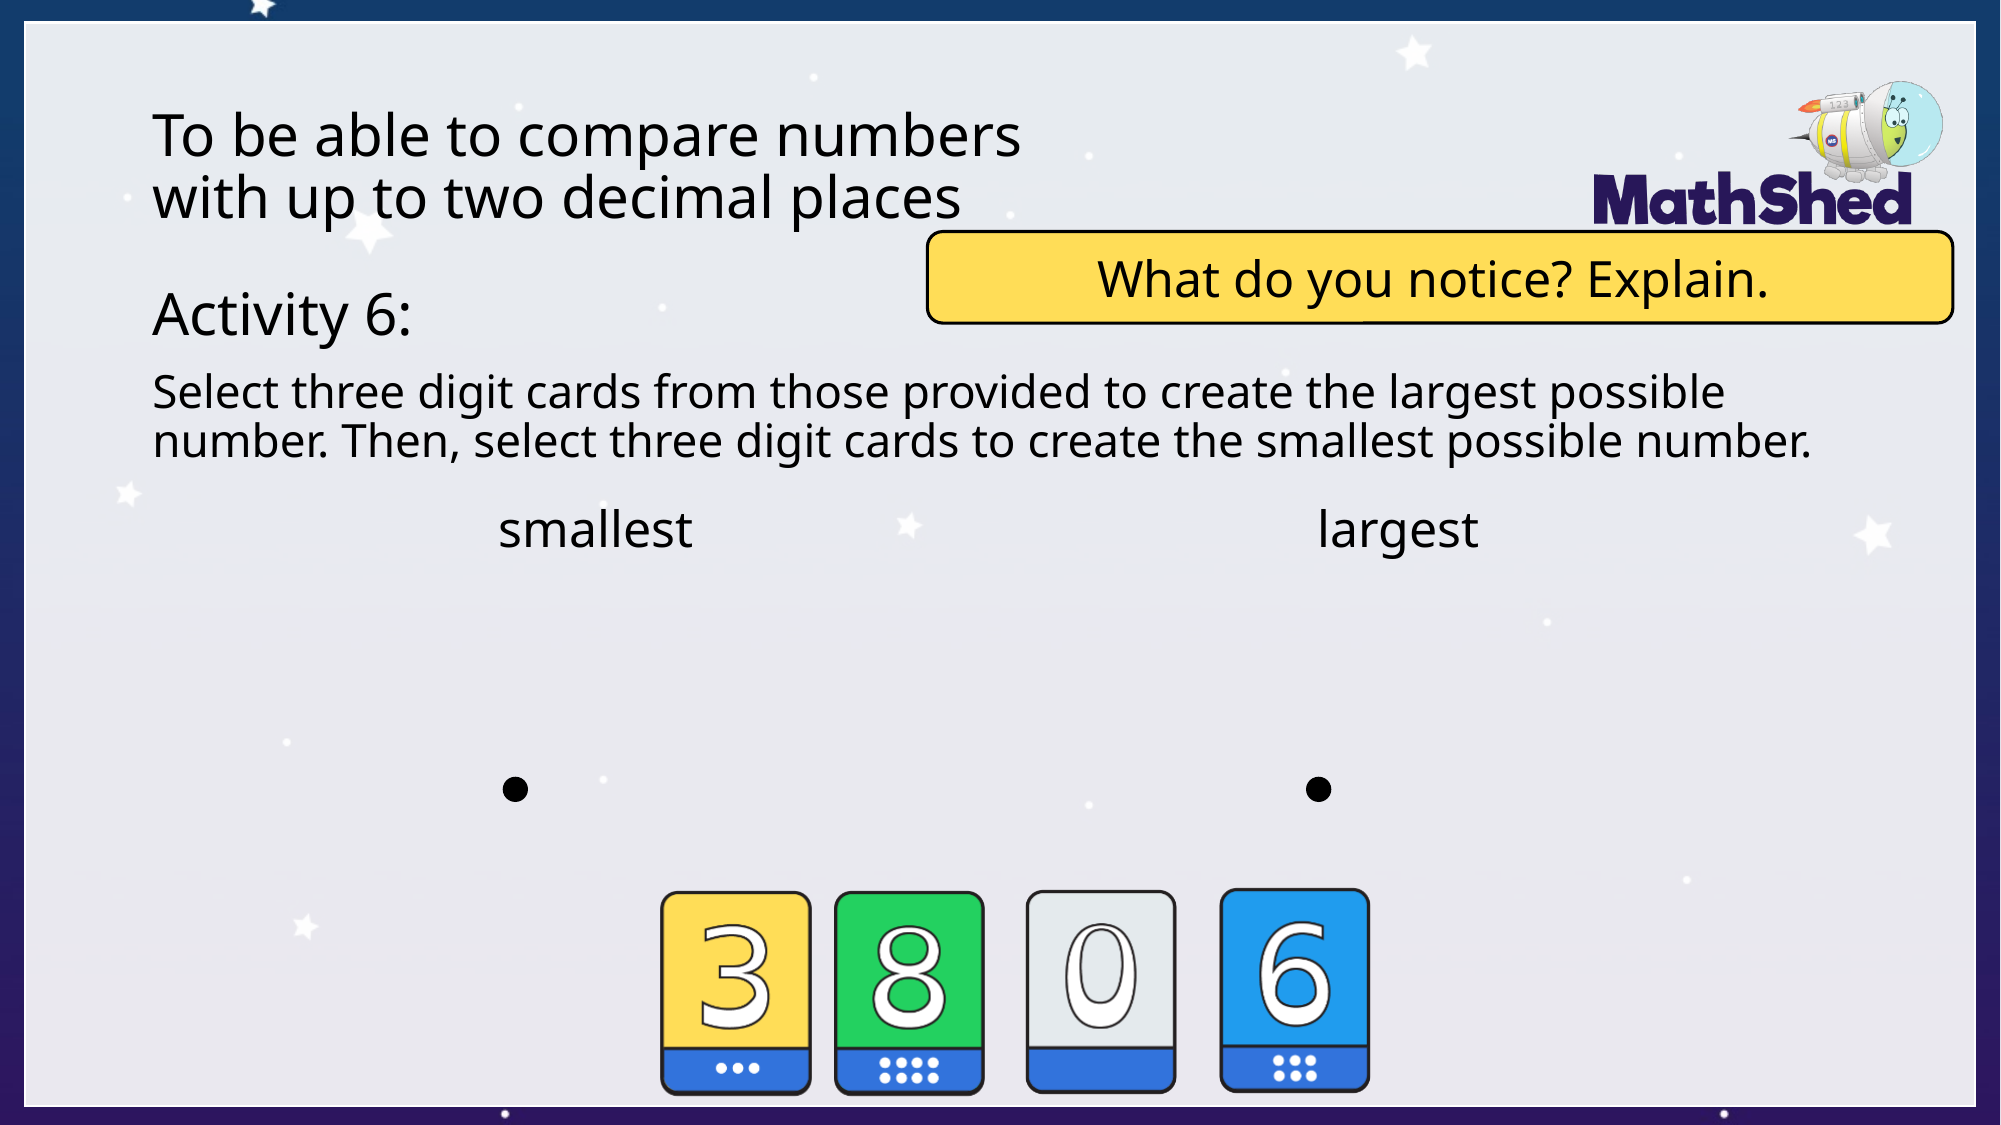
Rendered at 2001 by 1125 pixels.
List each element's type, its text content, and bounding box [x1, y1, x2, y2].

text_box largest [1144, 480, 1653, 575]
list Activity 6: Select three digit cards from those provided to create the largest possible number. Then, select three digit cards to create the smallest possible number. [137, 277, 1863, 992]
text_box What do you notice? Explain. [926, 230, 1954, 325]
picture [0, 0, 2001, 1125]
title To be able to compare numbers with up to two decimal places [137, 59, 1578, 277]
text_box [502, 776, 528, 803]
text_box smallest [341, 480, 851, 575]
text_box [1306, 776, 1332, 803]
